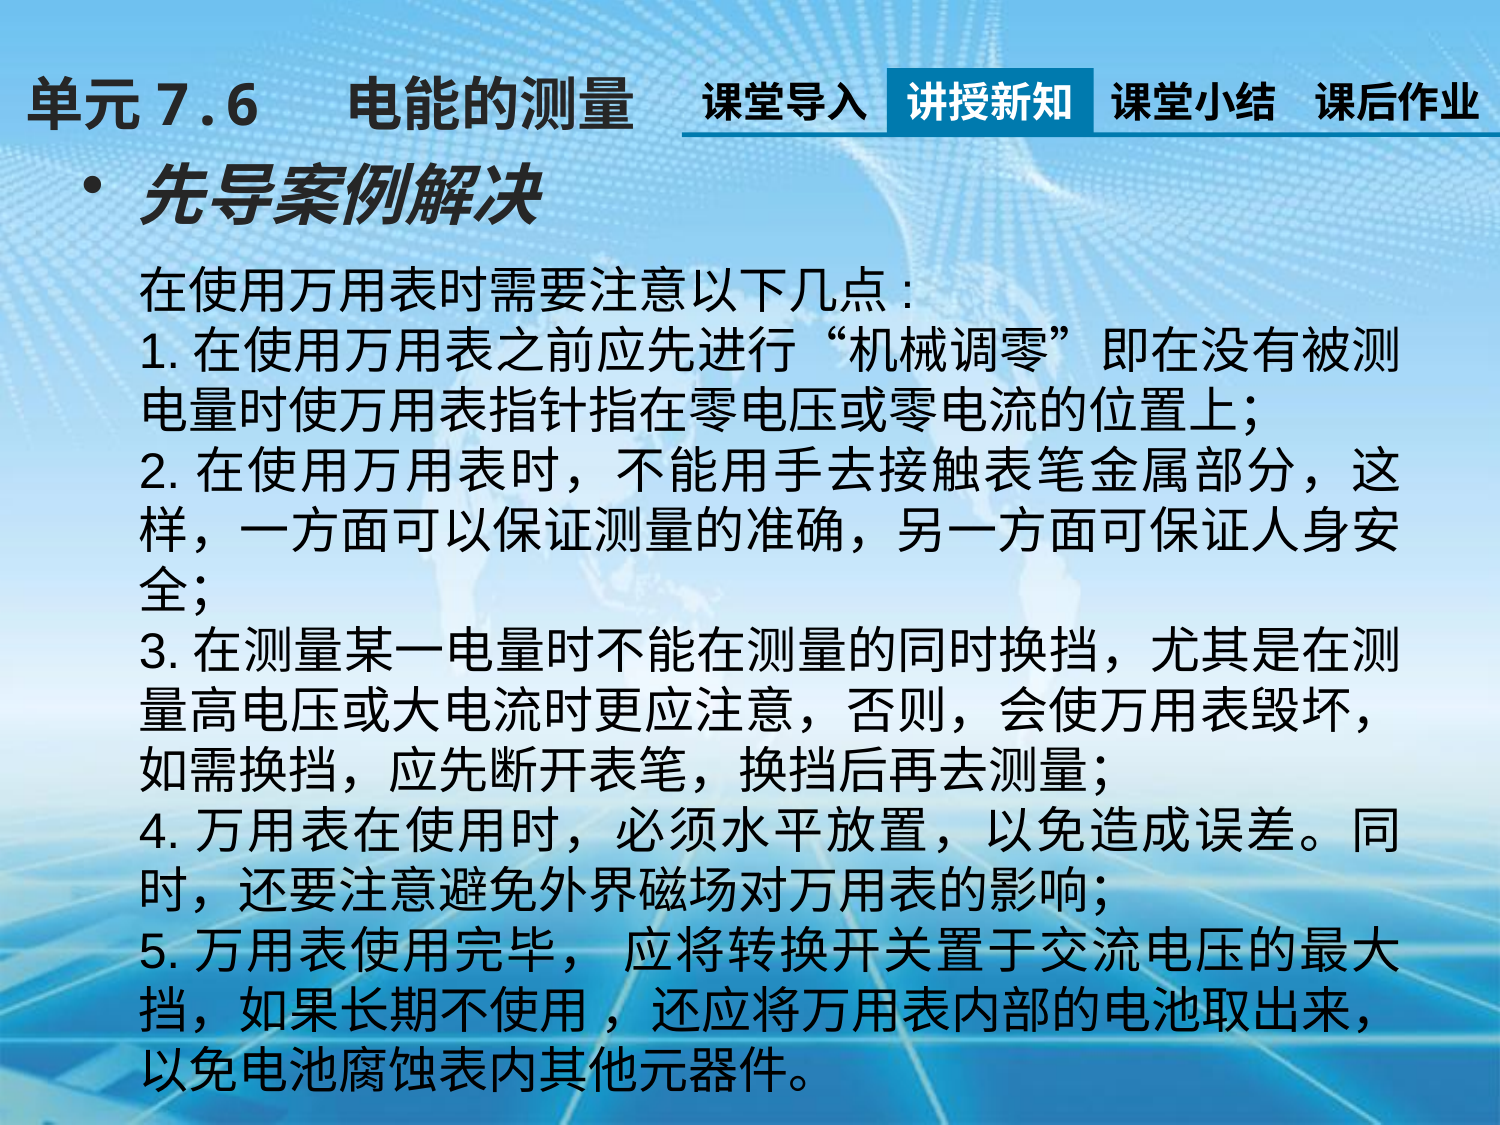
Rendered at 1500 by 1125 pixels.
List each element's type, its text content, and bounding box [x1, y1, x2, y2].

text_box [10, 59, 1500, 146]
text_box 在使用万用表时需要注意以下几点: 1.在使用万用表之前应先进行“机械调零”即在没有被测电量时使万用表指针指在零电压或零电流的位置上； 2.在使用万用表时，不能用手去接触表笔金属部分，这样，一方面可以保证测量的准确，另一方面可保证人身安全； 3.在测量某一电量时不能在测量的同时换挡，尤其是在测量高电压或大电流时更应注意，否则，会使万用表毁坏，如需换挡，应先断开表笔，换挡后再去测量； 4.万用表在使用时，必须水平放置，以免造成误差。同时，还要注意避免外界磁场对万用表的影响； 5.万用表使用完毕， 应将转换开关置于交流电压的最大挡，如果长期不使用 ，还应将万用表内部的电池取出来，以免电池腐蚀表内其他元器件。 [123, 251, 1417, 1106]
picture [0, 0, 1500, 1125]
text_box 先导案例解决 [66, 146, 1417, 252]
